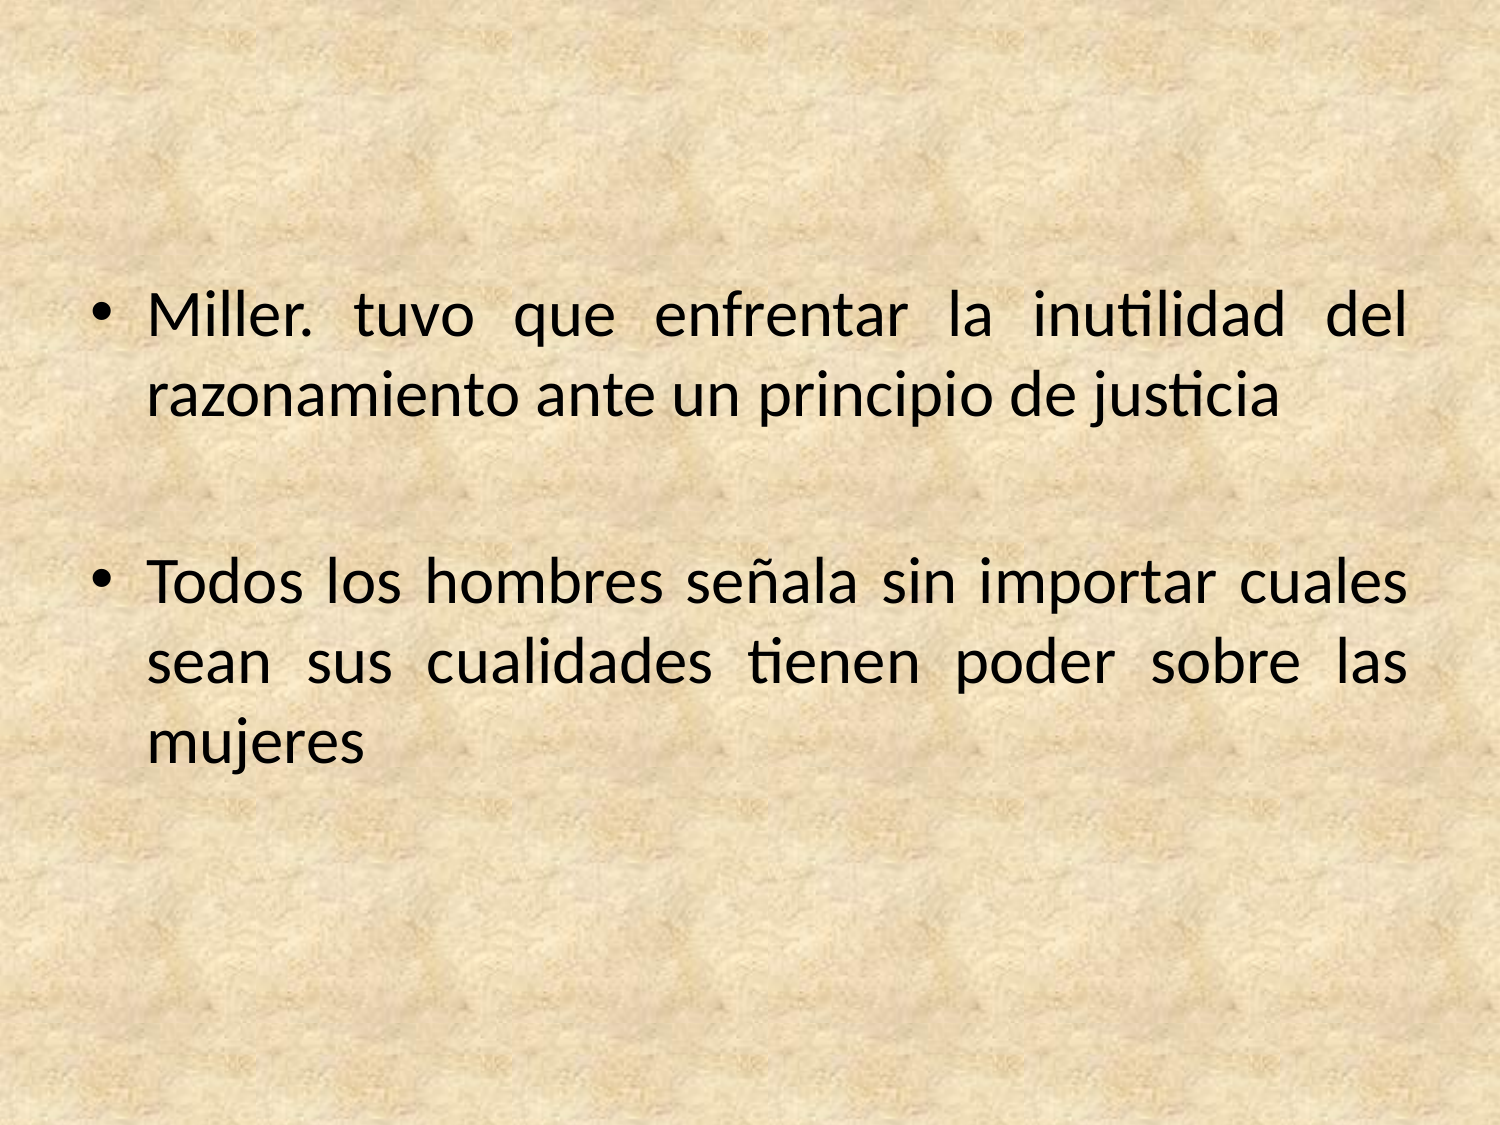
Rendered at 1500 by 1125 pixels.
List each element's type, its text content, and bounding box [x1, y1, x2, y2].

list Miller. tuvo que enfrentar la inutilidad del razonamiento ante un principio de justicia Todos los hombres señala sin importar cuales sean sus cualidades tienen poder sobre las mujeres [75, 262, 1425, 1005]
picture [0, 0, 1500, 1125]
